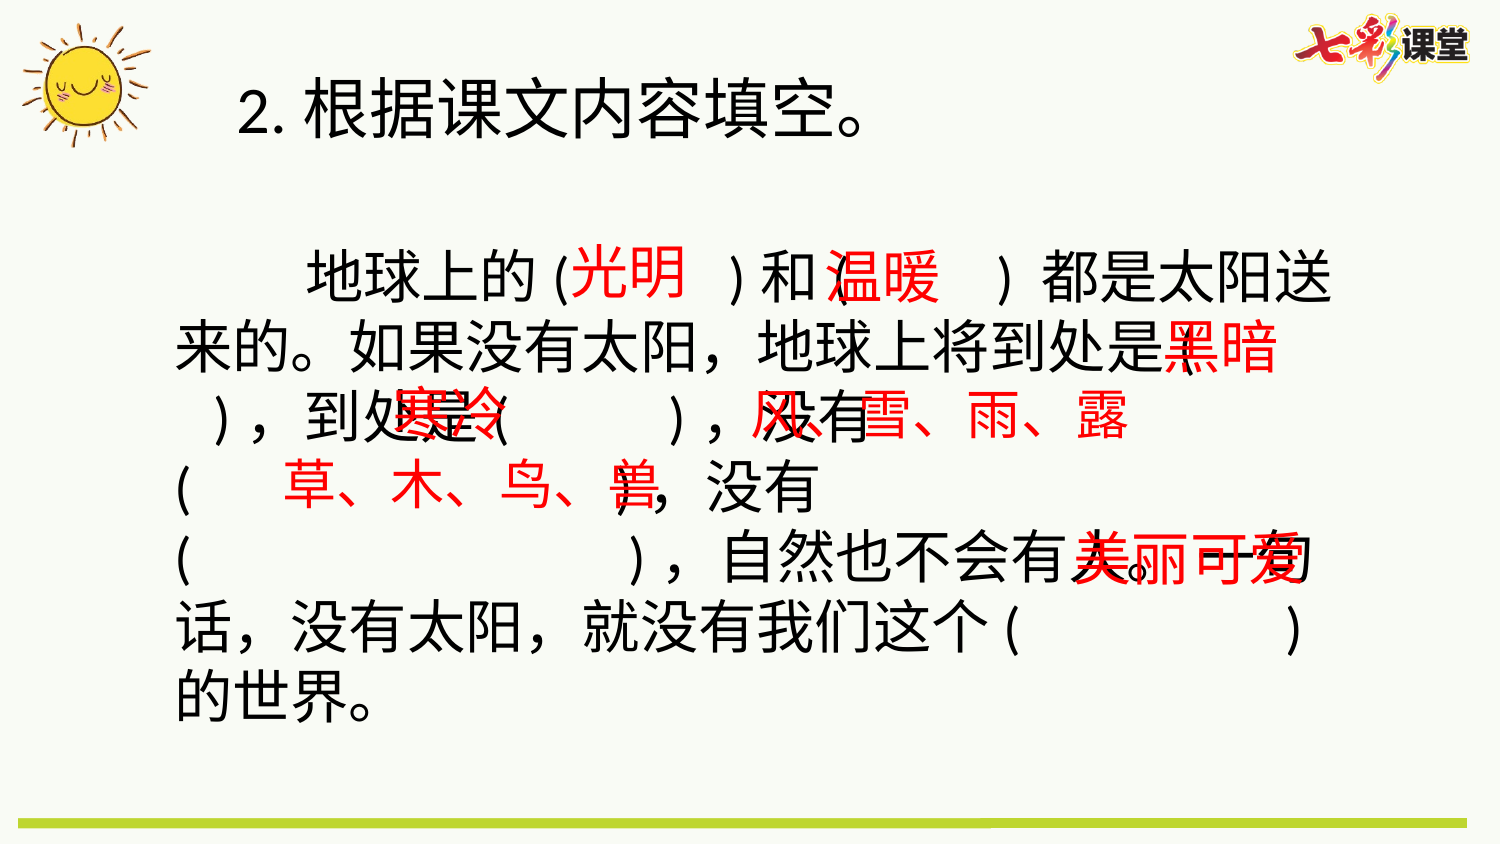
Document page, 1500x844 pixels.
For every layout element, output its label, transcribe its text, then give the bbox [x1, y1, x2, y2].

picture [18, 771, 1467, 844]
text_box 黑暗 [1147, 303, 1295, 388]
text_box 风、雪、雨、露 [735, 373, 1145, 453]
text_box 寒冷 [377, 369, 524, 442]
picture [0, 0, 173, 172]
text_box 草、木、鸟、兽 [267, 442, 677, 523]
text_box 美丽可爱 [1058, 514, 1322, 600]
text_box 地球上的( )和( ) 都是太阳送来的。如果没有太阳，地球上将到处是( )，到处是( )，没有( )，没有( )，自然也不会有人。 一句话，没有太阳，就没有我们这个( )的世界。 [159, 232, 1353, 738]
text_box 温暖 [809, 232, 957, 318]
picture [1291, 9, 1472, 87]
text_box 2.根据课文内容填空。 [221, 59, 902, 154]
text_box 光明 [556, 228, 703, 313]
